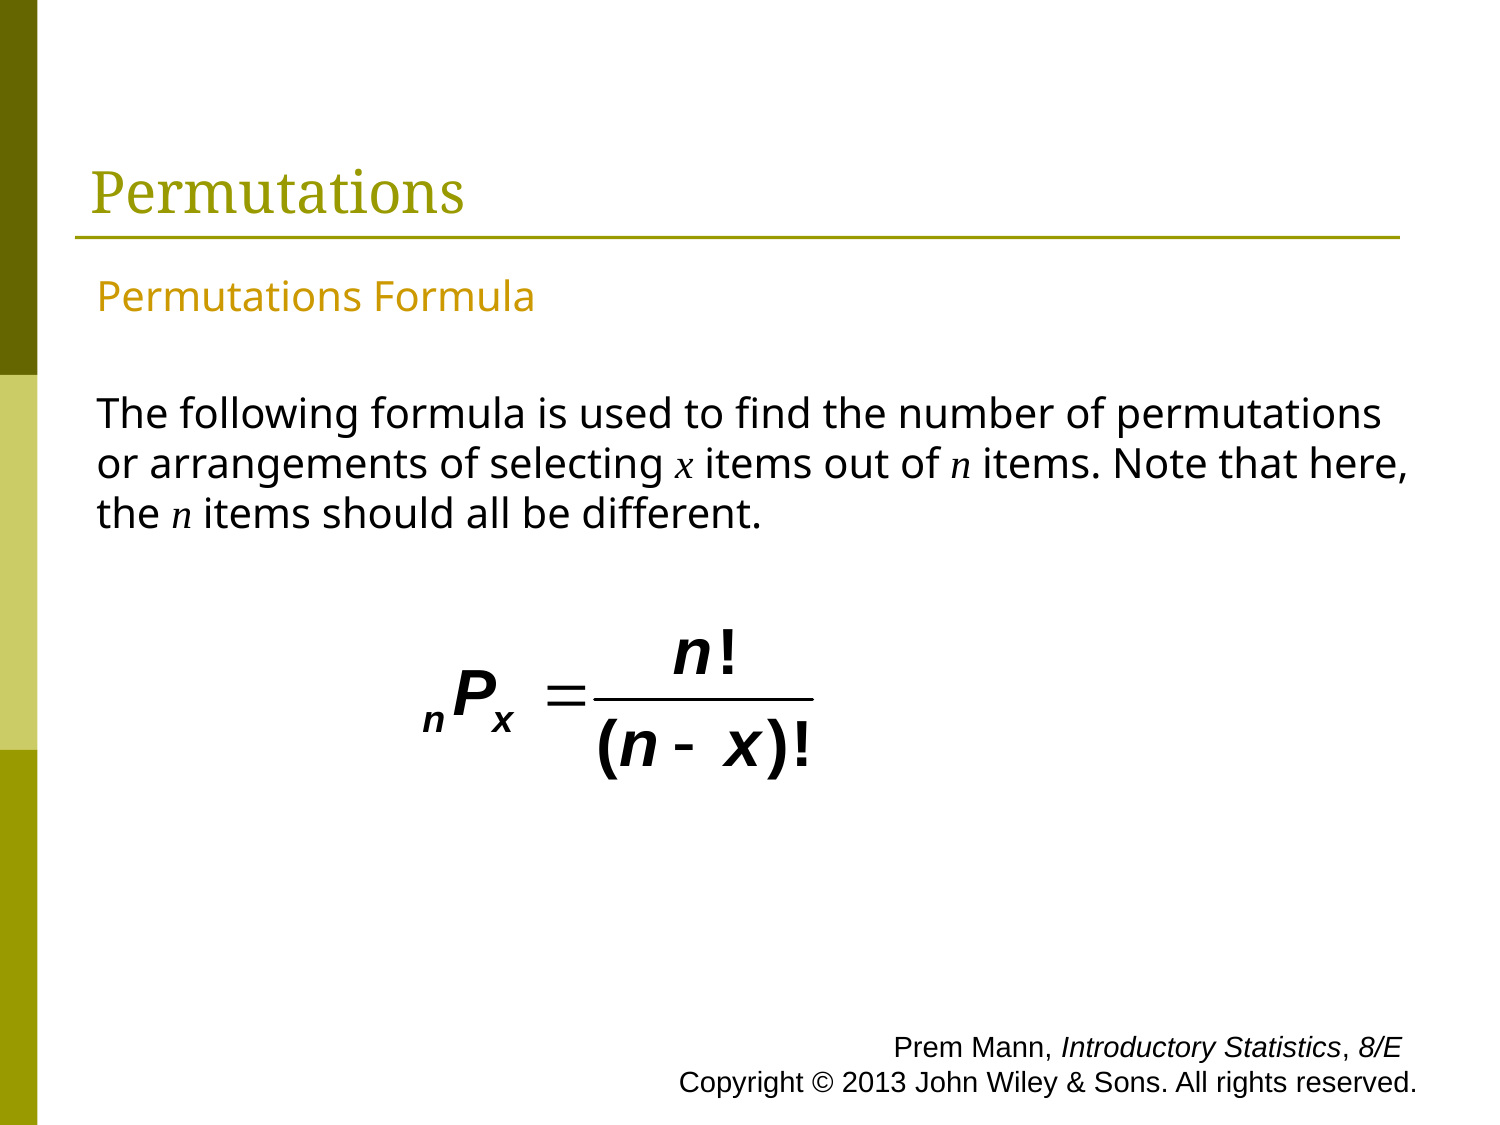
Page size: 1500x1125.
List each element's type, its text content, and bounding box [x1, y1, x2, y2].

text_box Prem Mann, Introductory Statistics, 8/E Copyright © 2013 John Wiley & Sons. All rights reserved. [664, 1020, 1449, 1106]
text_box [412, 612, 826, 792]
list Permutations Formula The following formula is used to find the number of permutations or arrangements of selecting x items out of n items. Note that here, the n items should all be different. [24, 262, 1430, 1002]
title Permutations [75, 45, 1425, 233]
